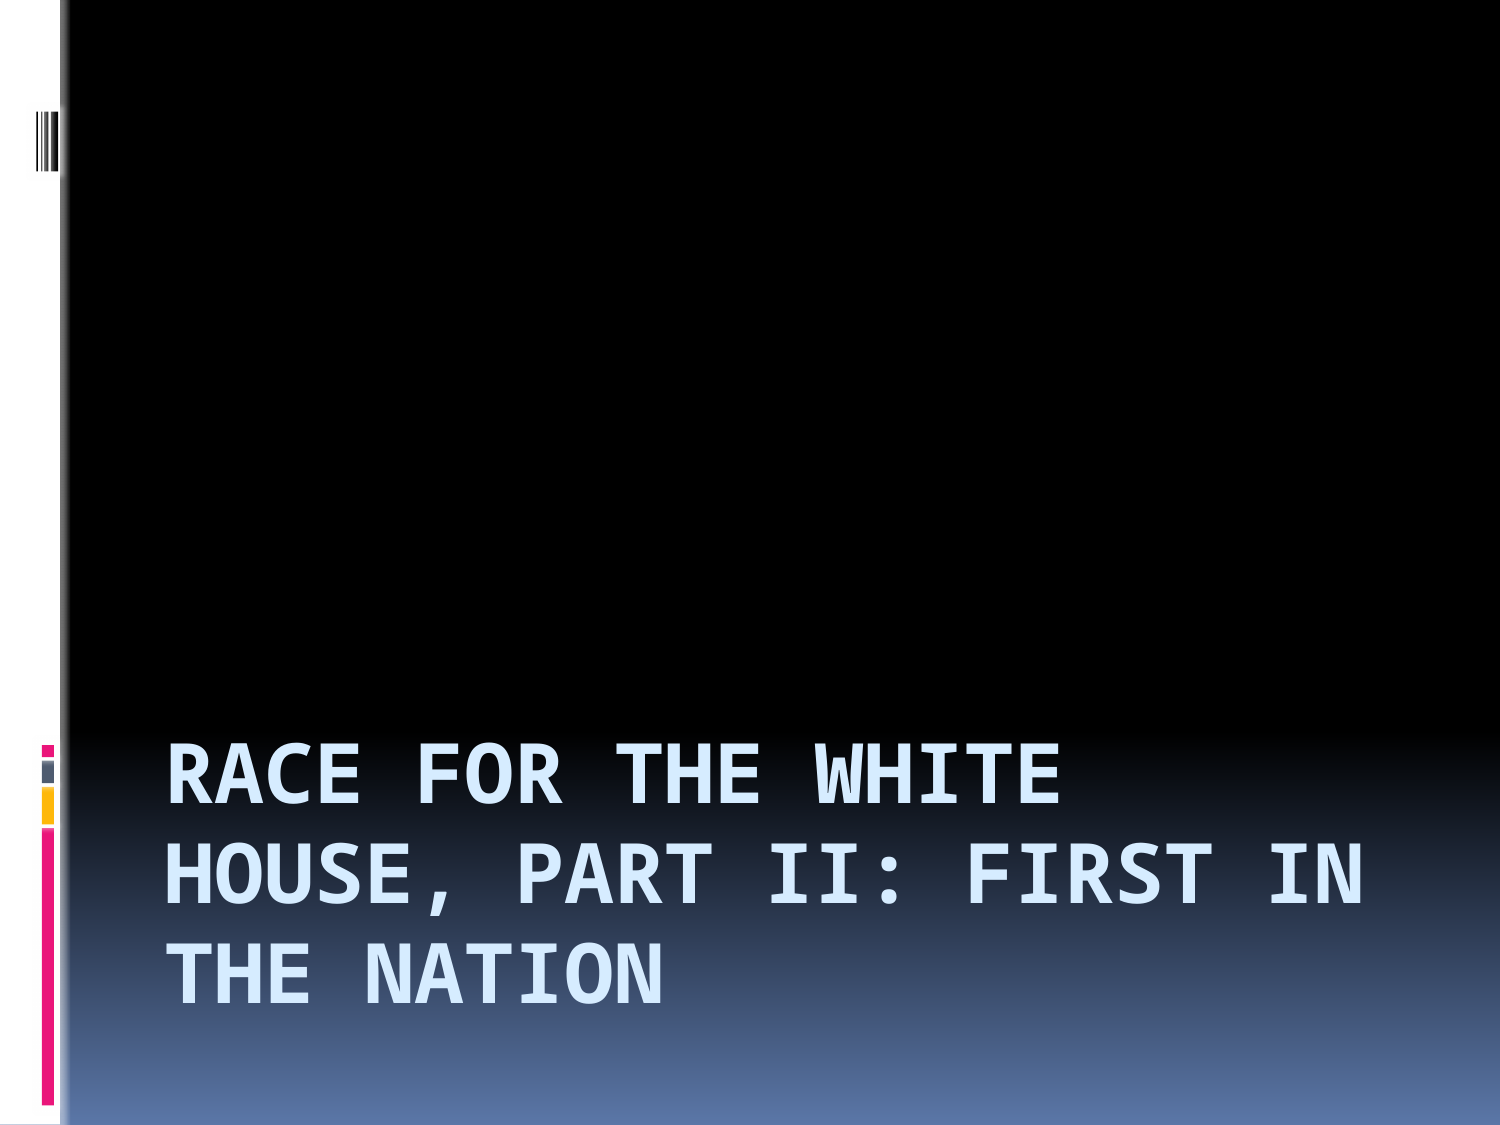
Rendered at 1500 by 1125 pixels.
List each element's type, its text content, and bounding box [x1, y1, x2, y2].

title Race for the White House, Part II: First in the Nation [150, 712, 1425, 1037]
